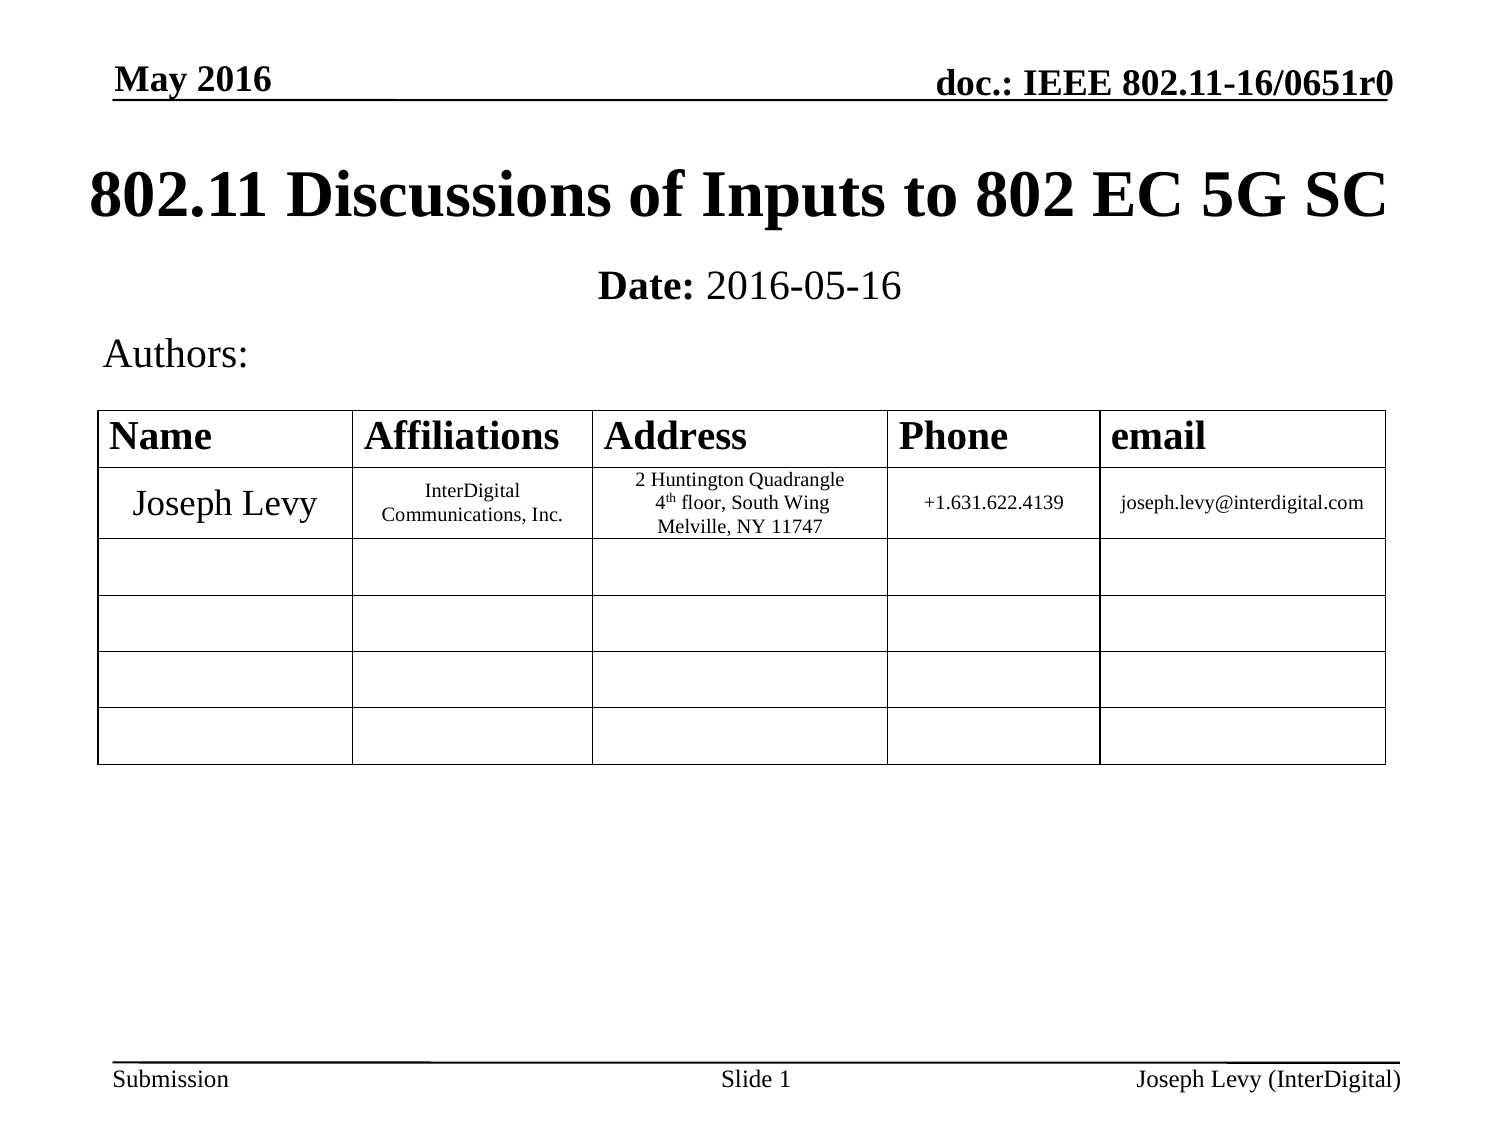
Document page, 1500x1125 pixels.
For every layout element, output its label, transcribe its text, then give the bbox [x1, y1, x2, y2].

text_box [82, 410, 1416, 820]
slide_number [114, 54, 493, 100]
title 802.11 Discussions of Inputs to 802 EC 5G SC [64, 102, 1416, 278]
text_box Authors: [87, 318, 325, 381]
footer Joseph Levy (InterDigital) [902, 1061, 1402, 1093]
list Date: 2016-05-16 [112, 249, 1388, 316]
slide_number Slide 1 [712, 1061, 800, 1123]
